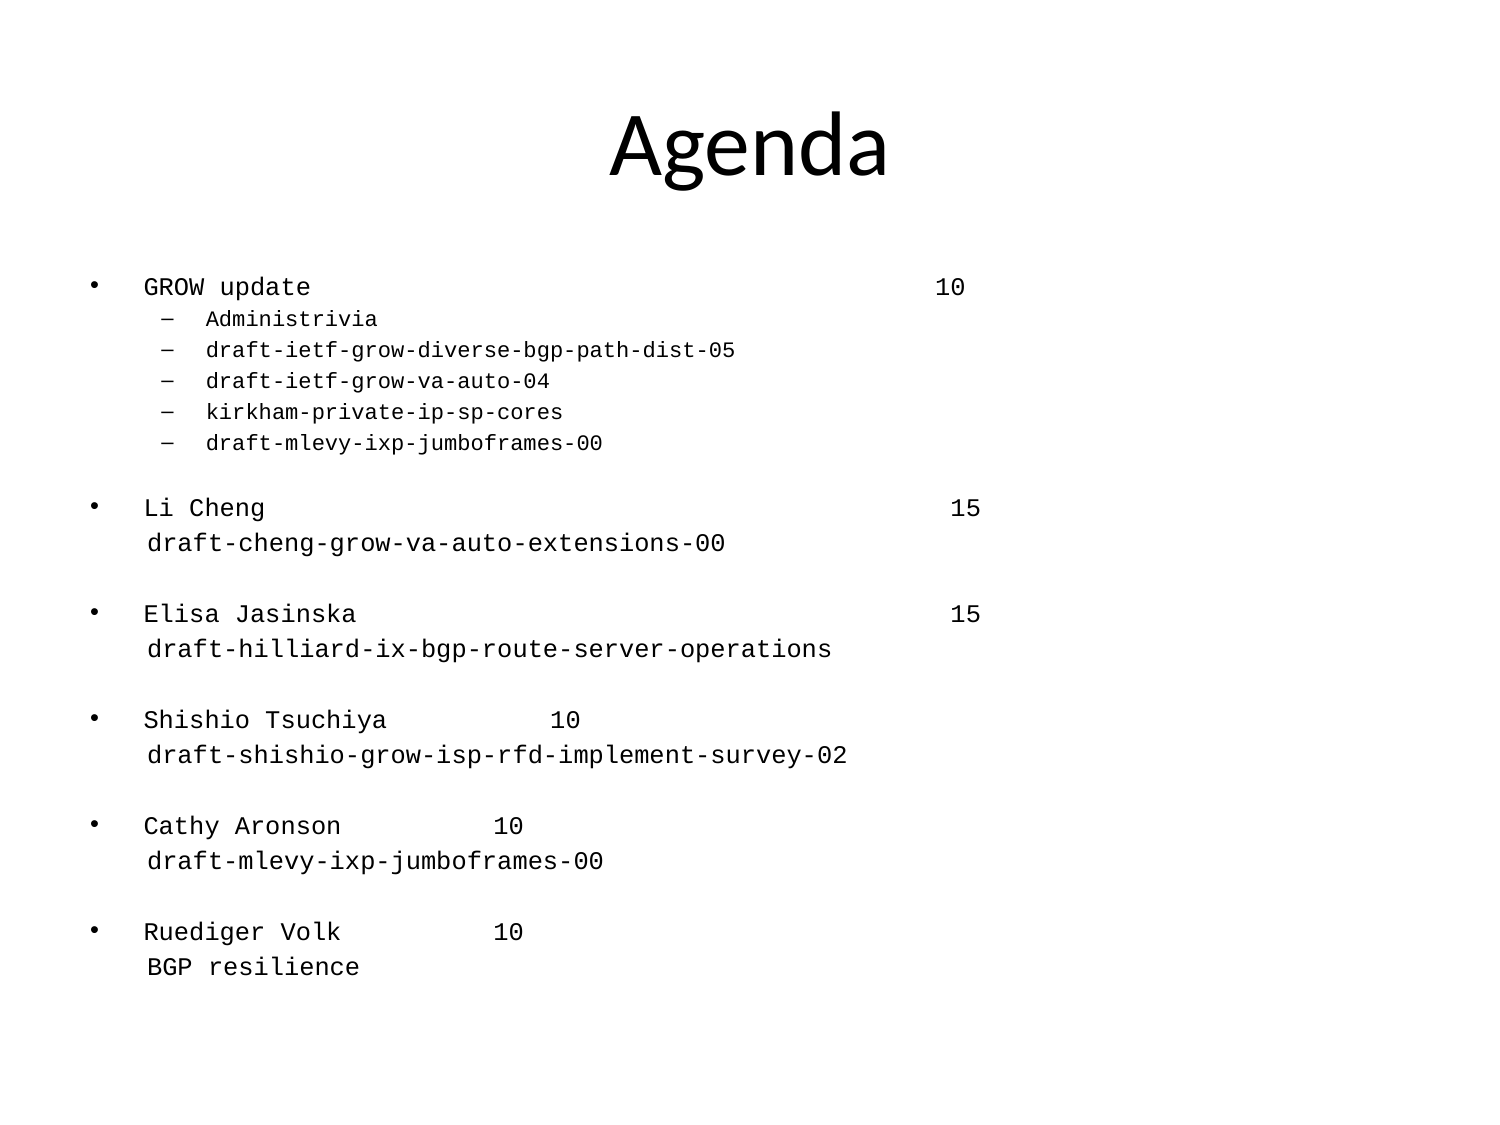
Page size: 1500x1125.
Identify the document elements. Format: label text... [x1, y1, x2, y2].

title Agenda [75, 45, 1425, 233]
list GROW update 10 Administrivia draft-ietf-grow-diverse-bgp-path-dist-05 draft-ietf-grow-va-auto-04 kirkham-private-ip-sp-cores draft-mlevy-ixp-jumboframes-00 Li Cheng 15 draft-cheng-grow-va-auto-extensions-00 Elisa Jasinska 15 draft-hilliard-ix-bgp-route-server-operations Shishio Tsuchiya 10 draft-shishio-grow-isp-rfd-implement-survey-02 Cathy Aronson 10 draft-mlevy-ixp-jumboframes-00 Ruediger Volk 10 BGP resilience [75, 262, 1425, 1005]
